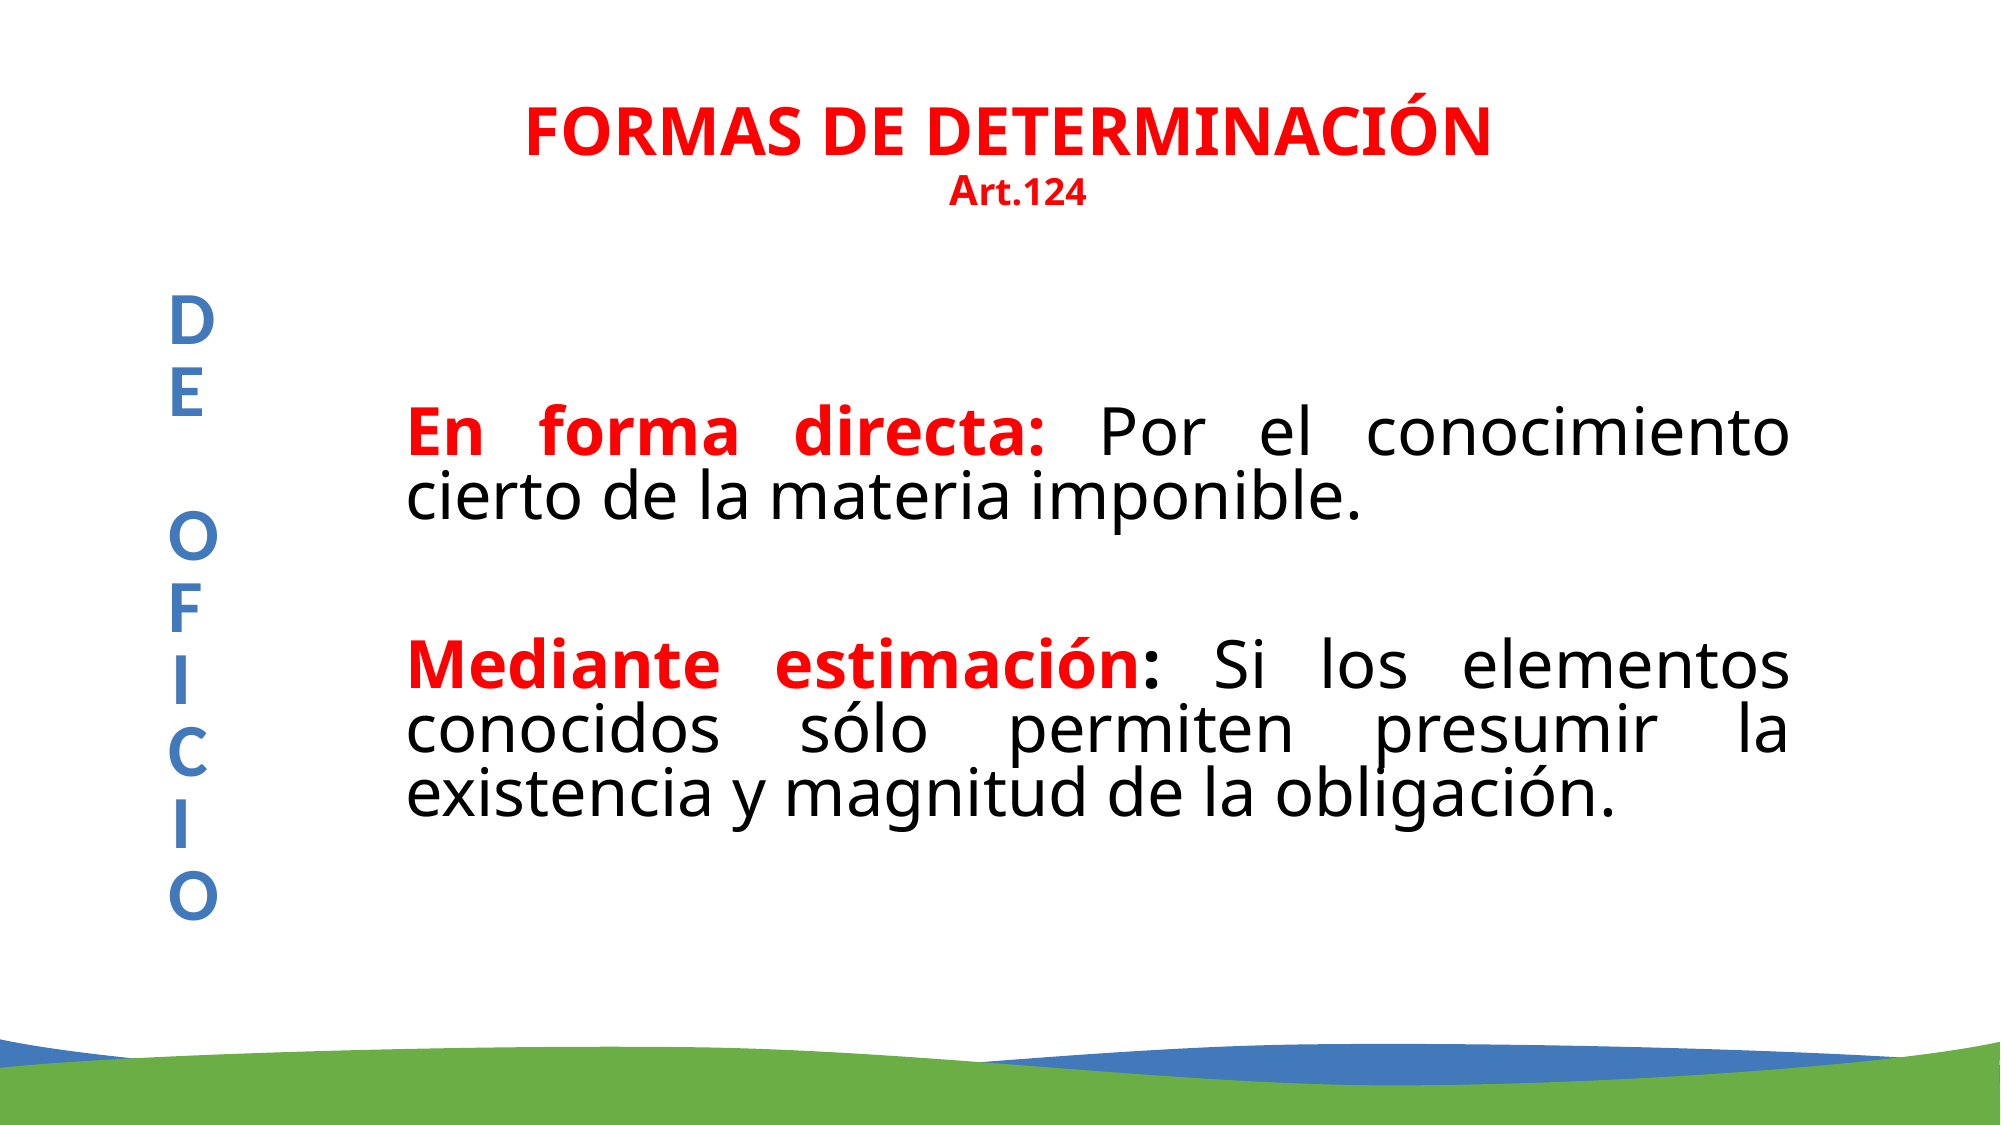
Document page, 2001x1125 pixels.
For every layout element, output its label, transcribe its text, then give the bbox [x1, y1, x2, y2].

text_box DE OF I C IO [153, 279, 210, 943]
title FORMAS DE DETERMINACIÓN Art.124 [361, 96, 1676, 239]
text_box En forma directa: Por el conocimiento cierto de la materia imponible. Mediante estimación: Si los elementos conocidos sólo permiten presumir la existencia y magnitud de la obligación. [290, 319, 1808, 847]
